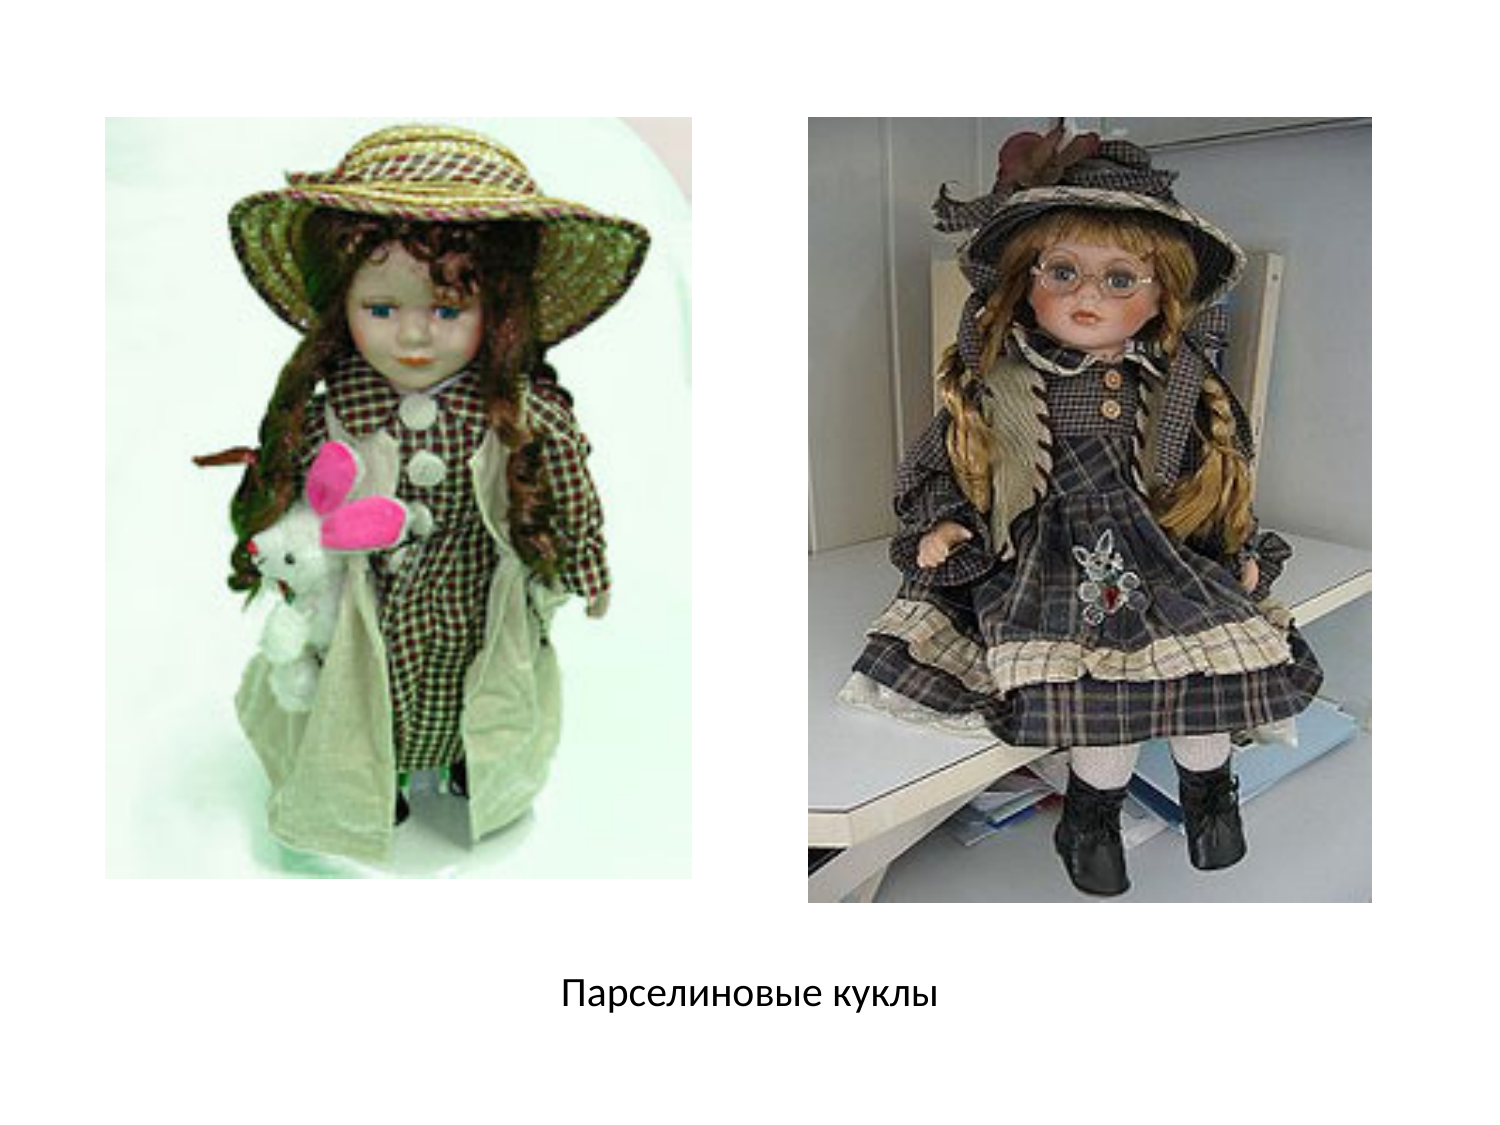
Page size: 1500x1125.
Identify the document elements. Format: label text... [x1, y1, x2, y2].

title Парселиновые куклы [75, 45, 1425, 1055]
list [105, 116, 692, 880]
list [808, 116, 1372, 903]
